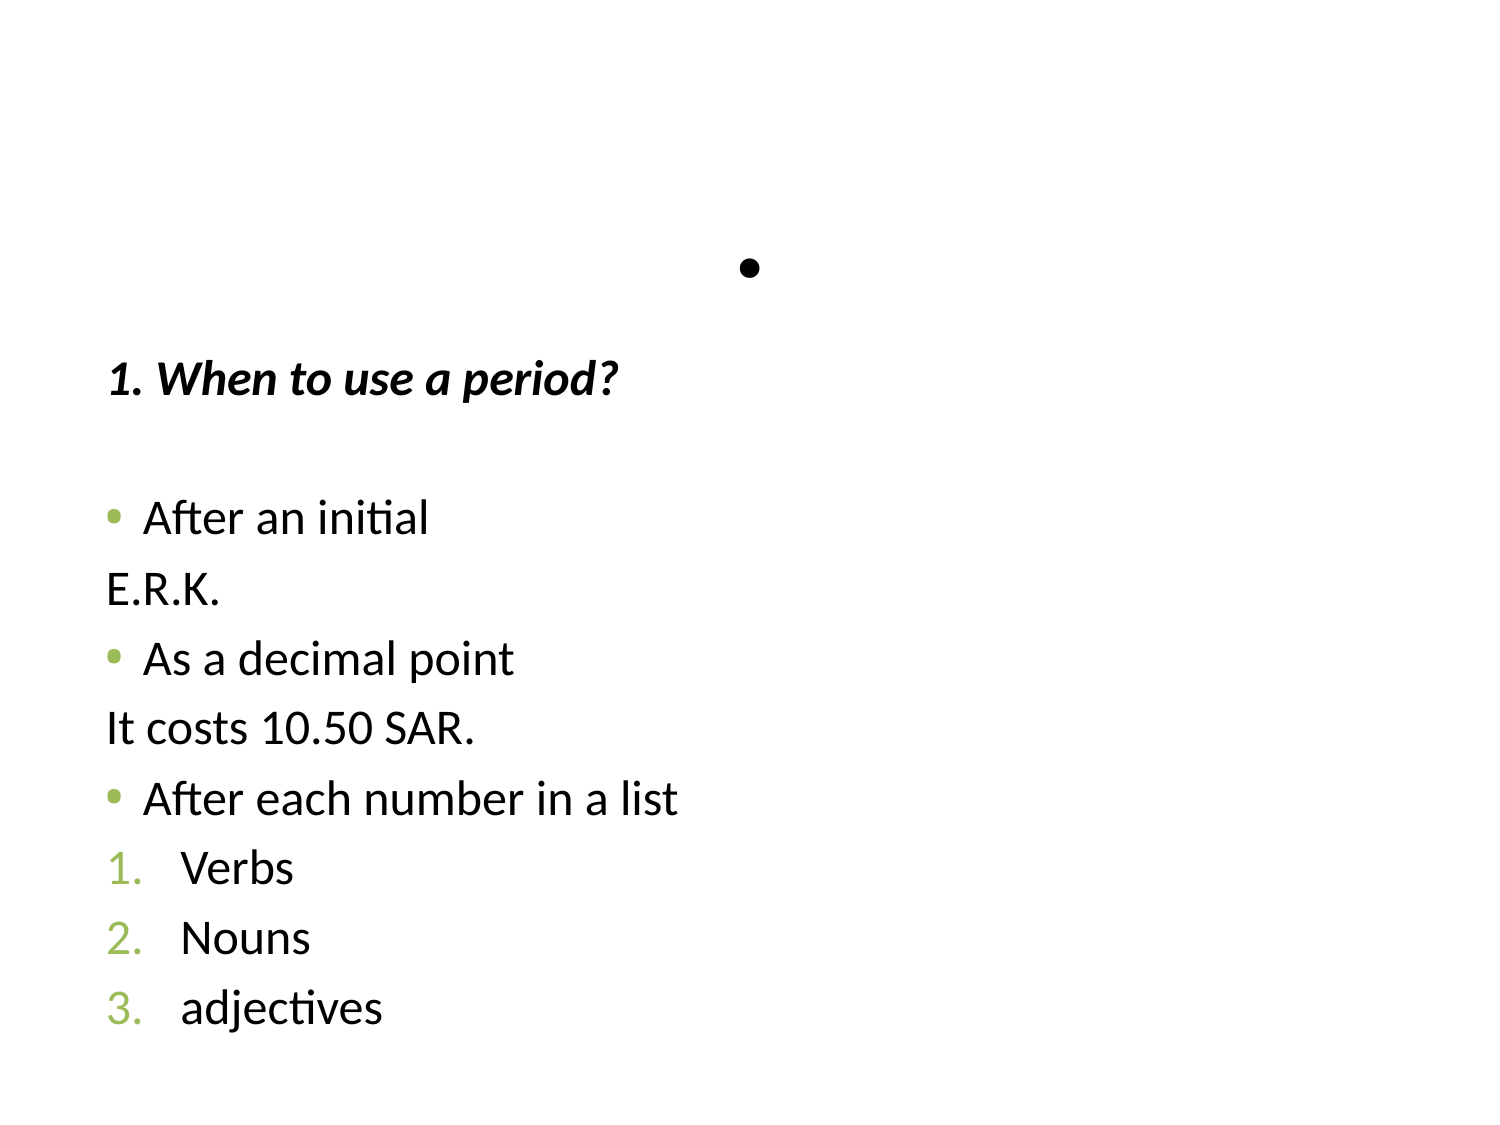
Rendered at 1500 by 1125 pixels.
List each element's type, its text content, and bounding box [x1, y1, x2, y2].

title . [75, 137, 1425, 313]
list 1. When to use a period? After an initial E.R.K. As a decimal point It costs 10.50 SAR. After each number in a list Verbs Nouns adjectives [75, 337, 1425, 1047]
